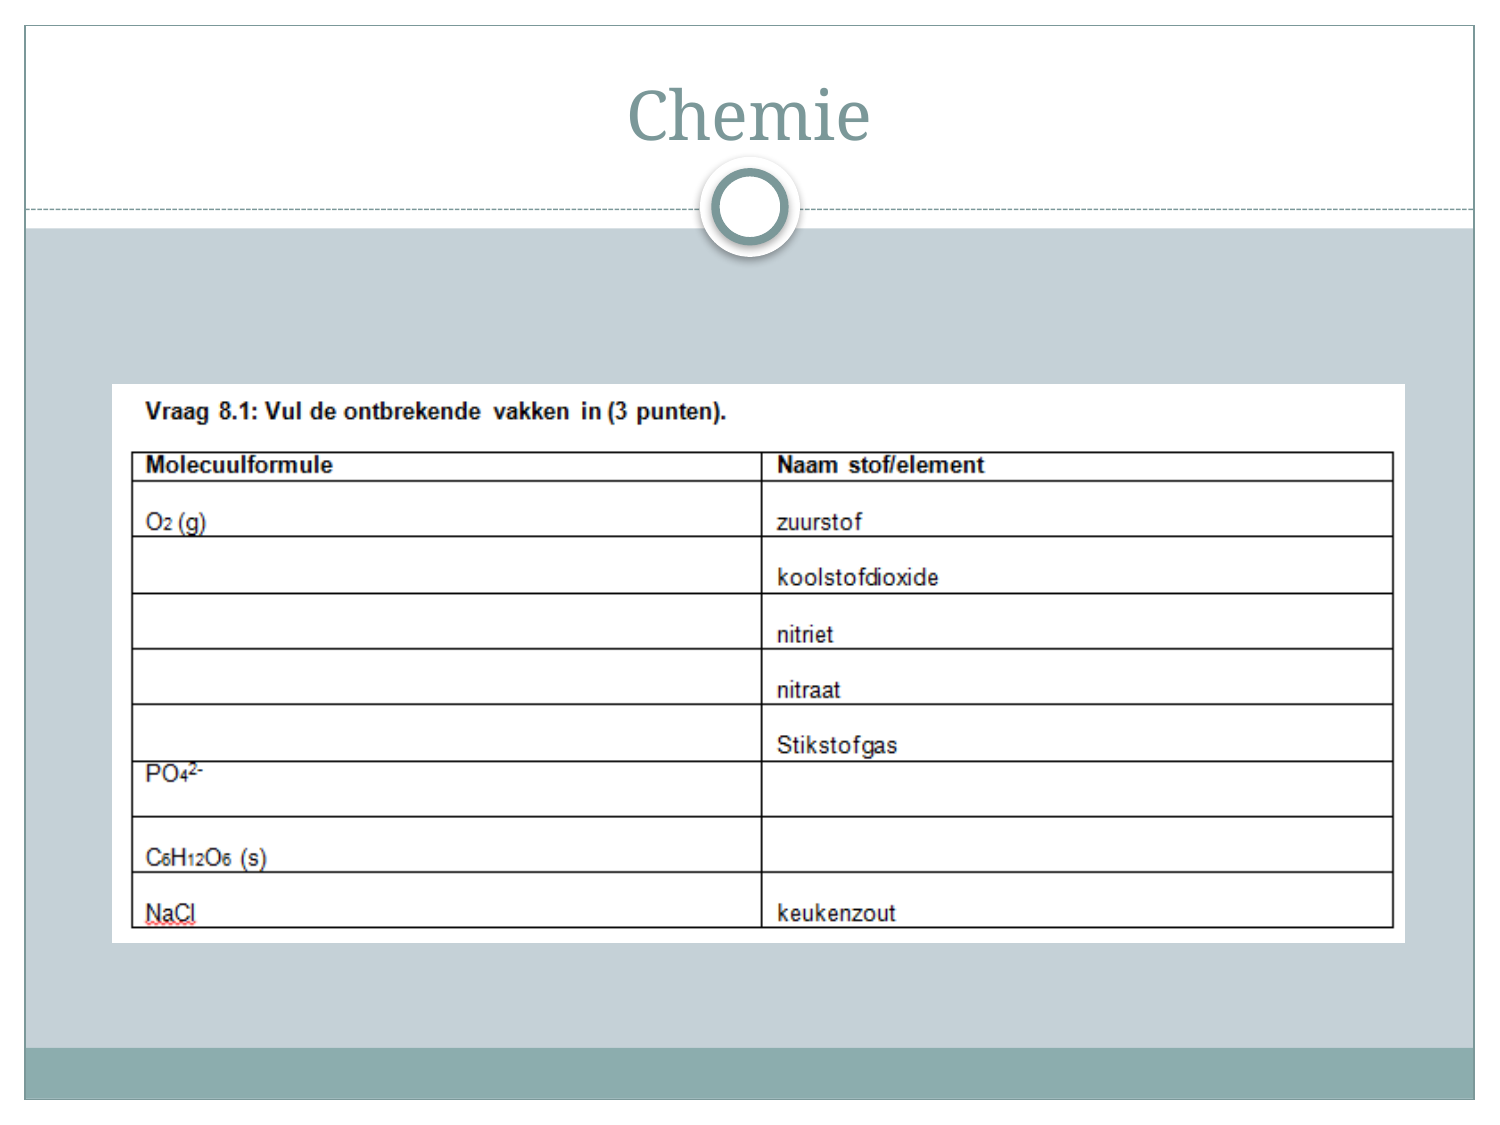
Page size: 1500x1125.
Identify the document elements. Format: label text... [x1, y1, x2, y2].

picture [111, 384, 1406, 943]
title Chemie [49, 37, 1450, 162]
